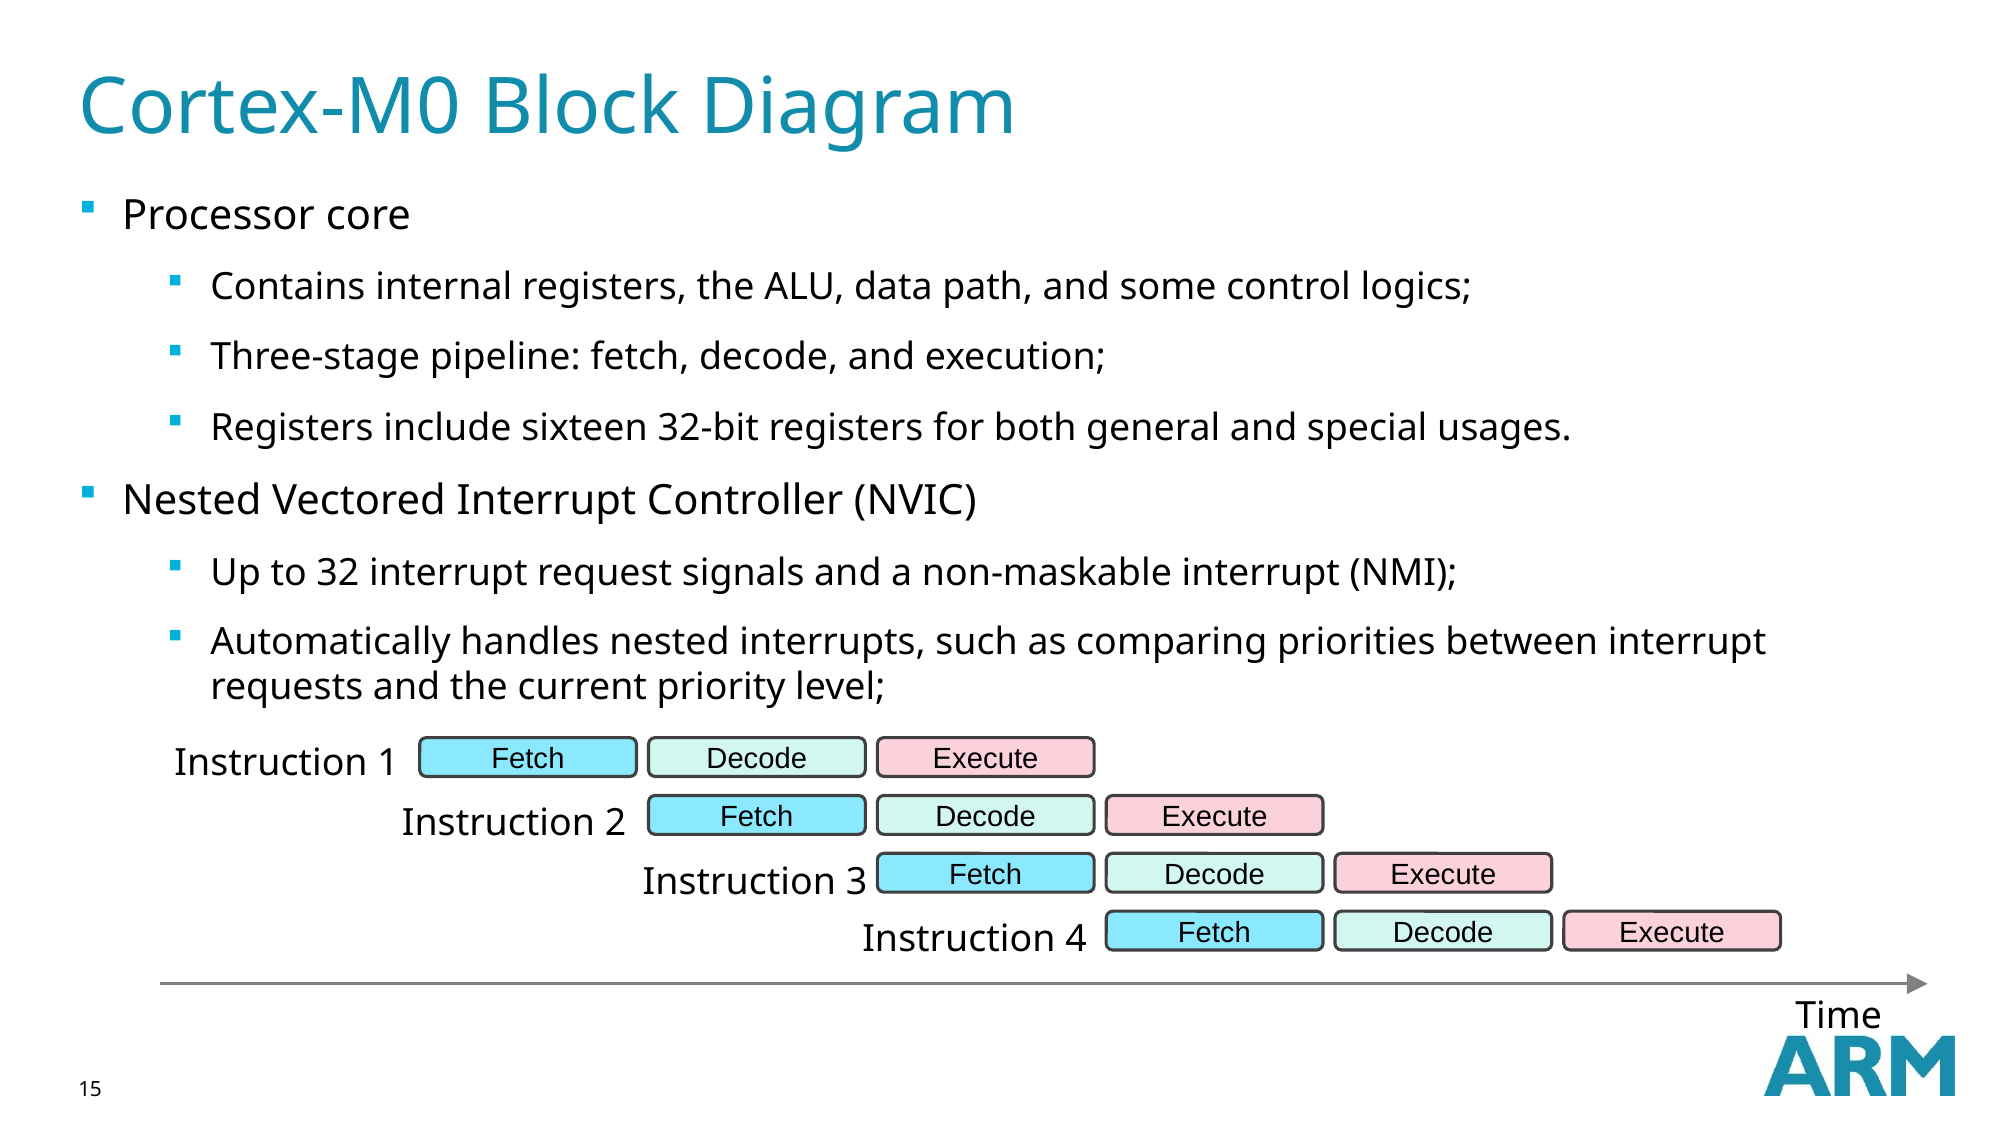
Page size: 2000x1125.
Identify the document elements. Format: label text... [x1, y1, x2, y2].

text_box Decode [877, 795, 1095, 835]
text_box Execute [1334, 853, 1552, 893]
picture [1763, 1035, 1955, 1096]
list Processor core Contains internal registers, the ALU, data path, and some control logics; Three-stage pipeline: fetch, decode, and execution; Registers include sixteen 32-bit registers for both general and special usages. Nested Vectored Interrupt Controller (NVIC) Up to 32 interrupt request signals and a non-maskable interrupt (NMI); Automatically handles nested interrupts, such as comparing priorities between interrupt requests and the current priority level; [78, 187, 1909, 731]
text_box Fetch [1130, 911, 1324, 951]
text_box Instruction 3 [627, 849, 910, 910]
title Cortex-M0 Block Diagram [78, 55, 1910, 150]
text_box Instruction 4 [847, 907, 1130, 967]
text_box Fetch [669, 795, 866, 835]
text_box Instruction 1 [159, 730, 442, 791]
text_box Fetch [910, 853, 1095, 893]
text_box Decode [1106, 853, 1324, 893]
text_box Execute [1563, 911, 1781, 951]
text_box Fetch [442, 737, 637, 777]
text_box Time [1780, 983, 1963, 1044]
text_box Execute [877, 737, 1095, 777]
text_box Execute [1106, 795, 1324, 835]
text_box Instruction 2 [387, 790, 669, 851]
text_box Decode [1334, 911, 1552, 951]
text_box Decode [648, 737, 866, 777]
